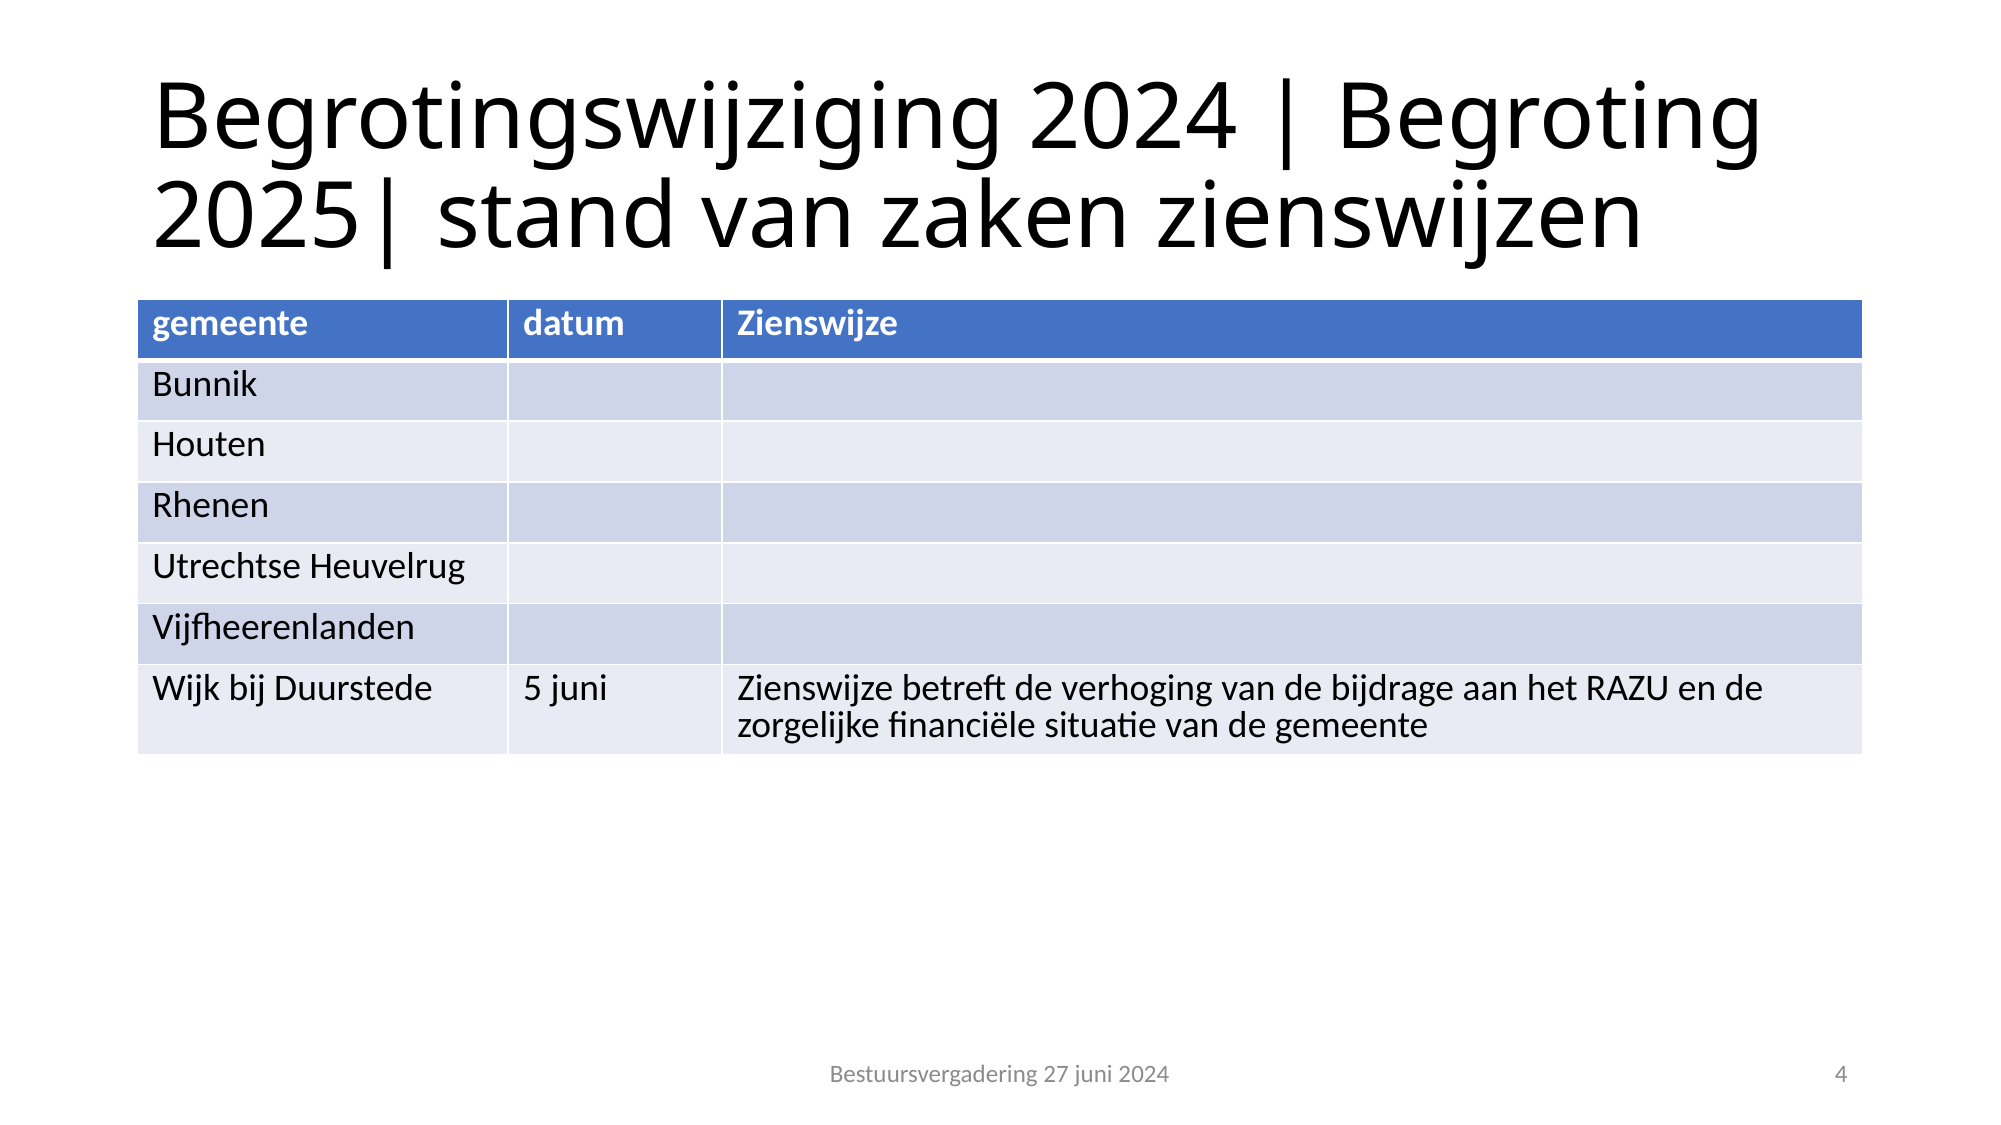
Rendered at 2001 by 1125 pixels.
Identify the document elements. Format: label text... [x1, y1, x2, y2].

table_cell [723, 363, 1862, 420]
title Begrotingswijziging 2024 | Begroting 2025| stand van zaken zienswijzen [137, 59, 1863, 278]
table_cell Vijfheerenlanden [138, 604, 507, 664]
table_cell [723, 483, 1862, 542]
table_cell [509, 483, 721, 542]
table_cell [723, 604, 1862, 664]
table_header datum [509, 300, 721, 358]
table_cell [723, 544, 1862, 603]
table_cell [723, 422, 1862, 481]
table_cell Zienswijze betreft de verhoging van de bijdrage aan het RAZU en de zorgelijke financiële situatie van de gemeente [723, 665, 1862, 754]
table_header Zienswijze [723, 300, 1862, 358]
table_cell [509, 544, 721, 603]
footer Bestuursvergadering 27 juni 2024 [662, 1042, 1338, 1103]
table_cell Rhenen [138, 483, 507, 542]
table_cell Houten [138, 422, 507, 481]
table_cell Utrechtse Heuvelrug [138, 544, 507, 603]
table_cell [509, 604, 721, 664]
table_cell [509, 363, 721, 420]
table_cell Wijk bij Duurstede [138, 665, 507, 754]
table_header gemeente [138, 300, 507, 358]
table_cell 5 juni [509, 665, 721, 754]
slide_number 4 [1412, 1042, 1863, 1103]
table_cell [509, 422, 721, 481]
table_cell Bunnik [138, 363, 507, 420]
